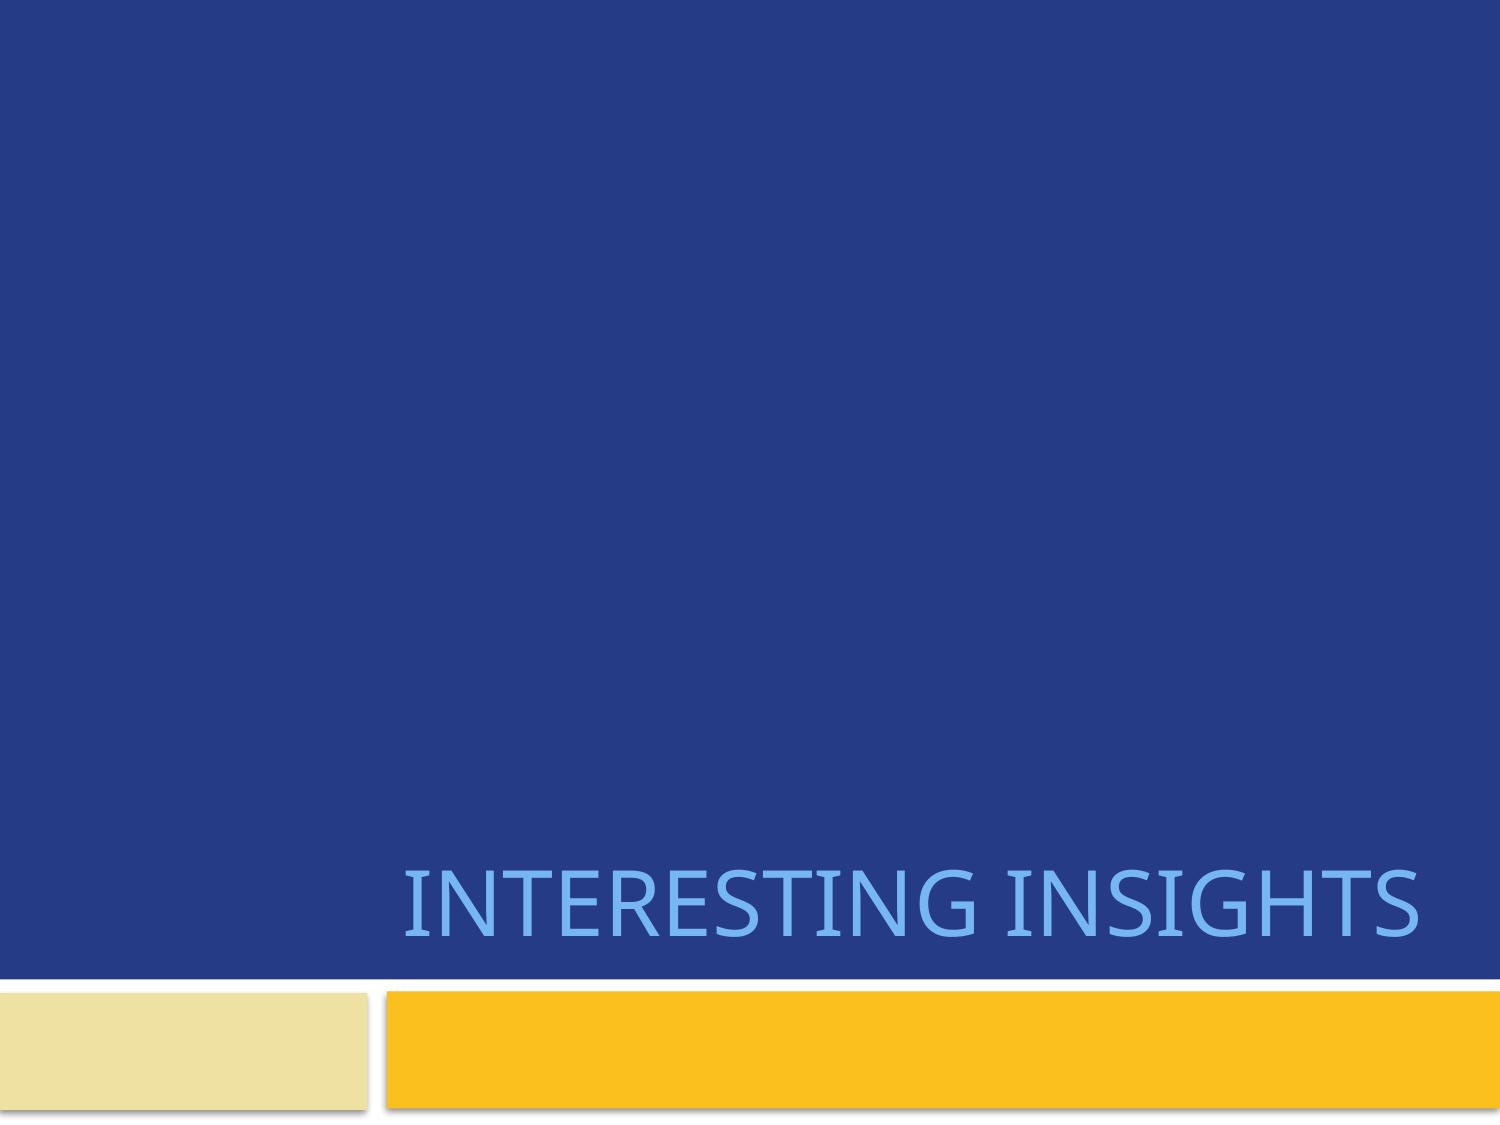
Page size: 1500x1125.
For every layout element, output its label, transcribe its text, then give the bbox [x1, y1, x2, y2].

title Interesting insights [387, 662, 1450, 963]
